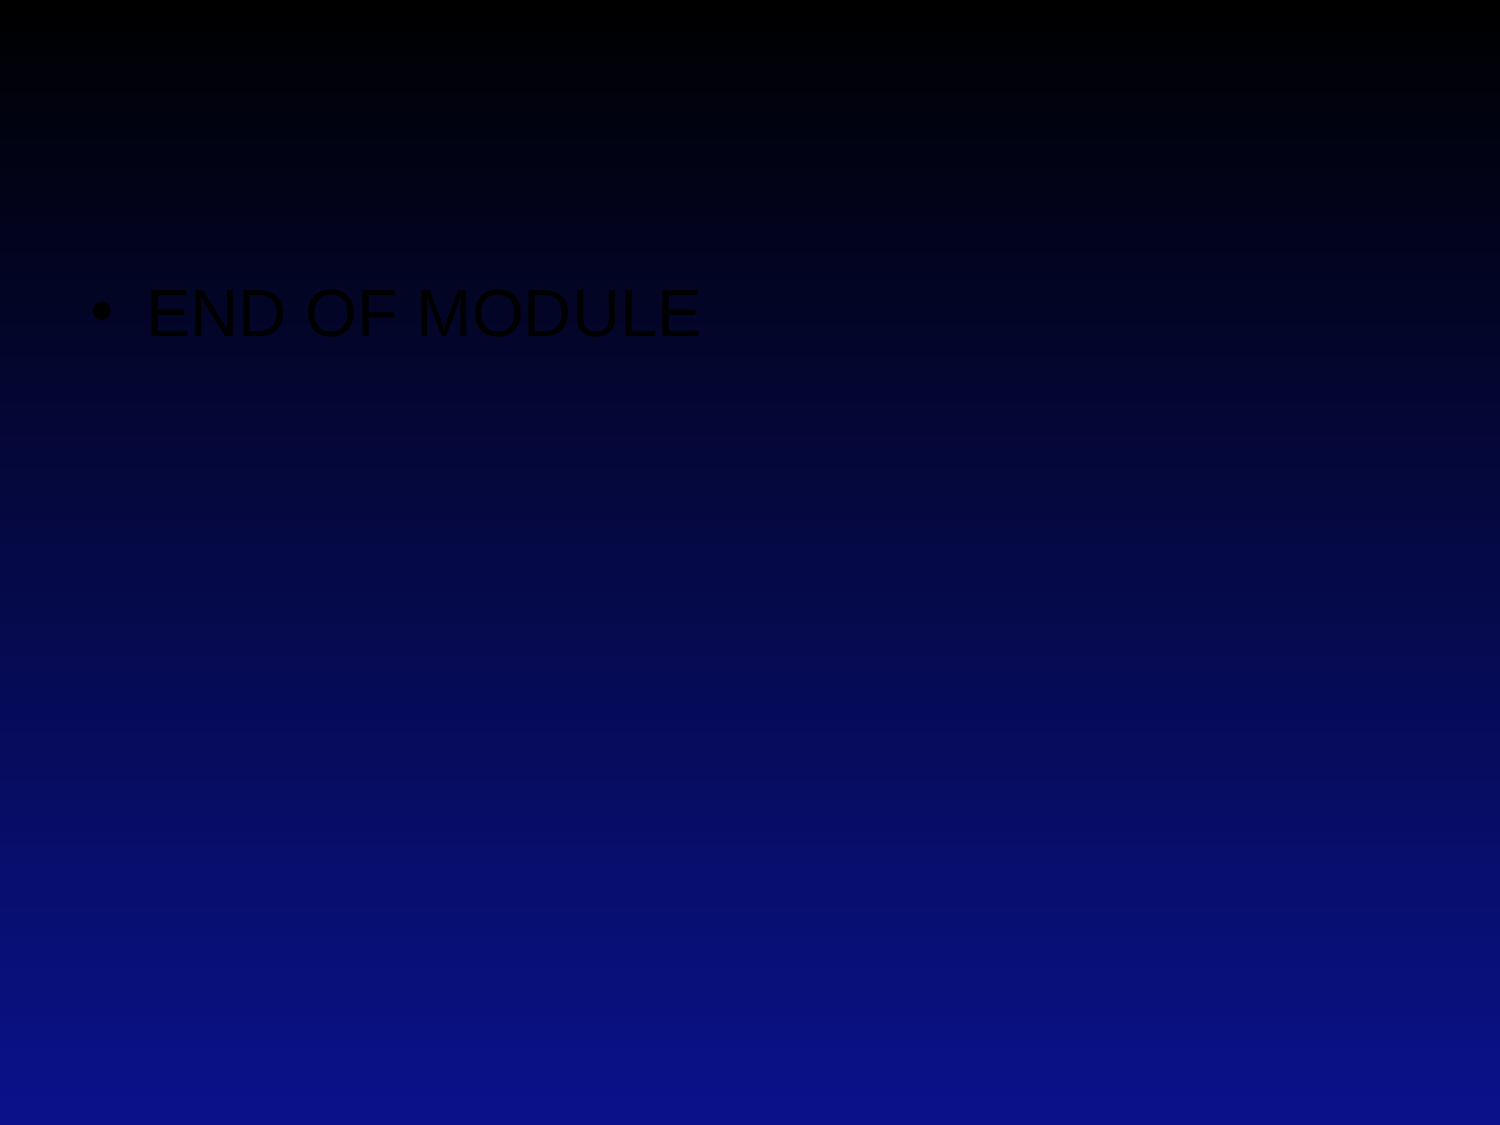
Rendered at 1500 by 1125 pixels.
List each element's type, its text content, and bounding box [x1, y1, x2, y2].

list END OF MODULE [75, 262, 1425, 1005]
